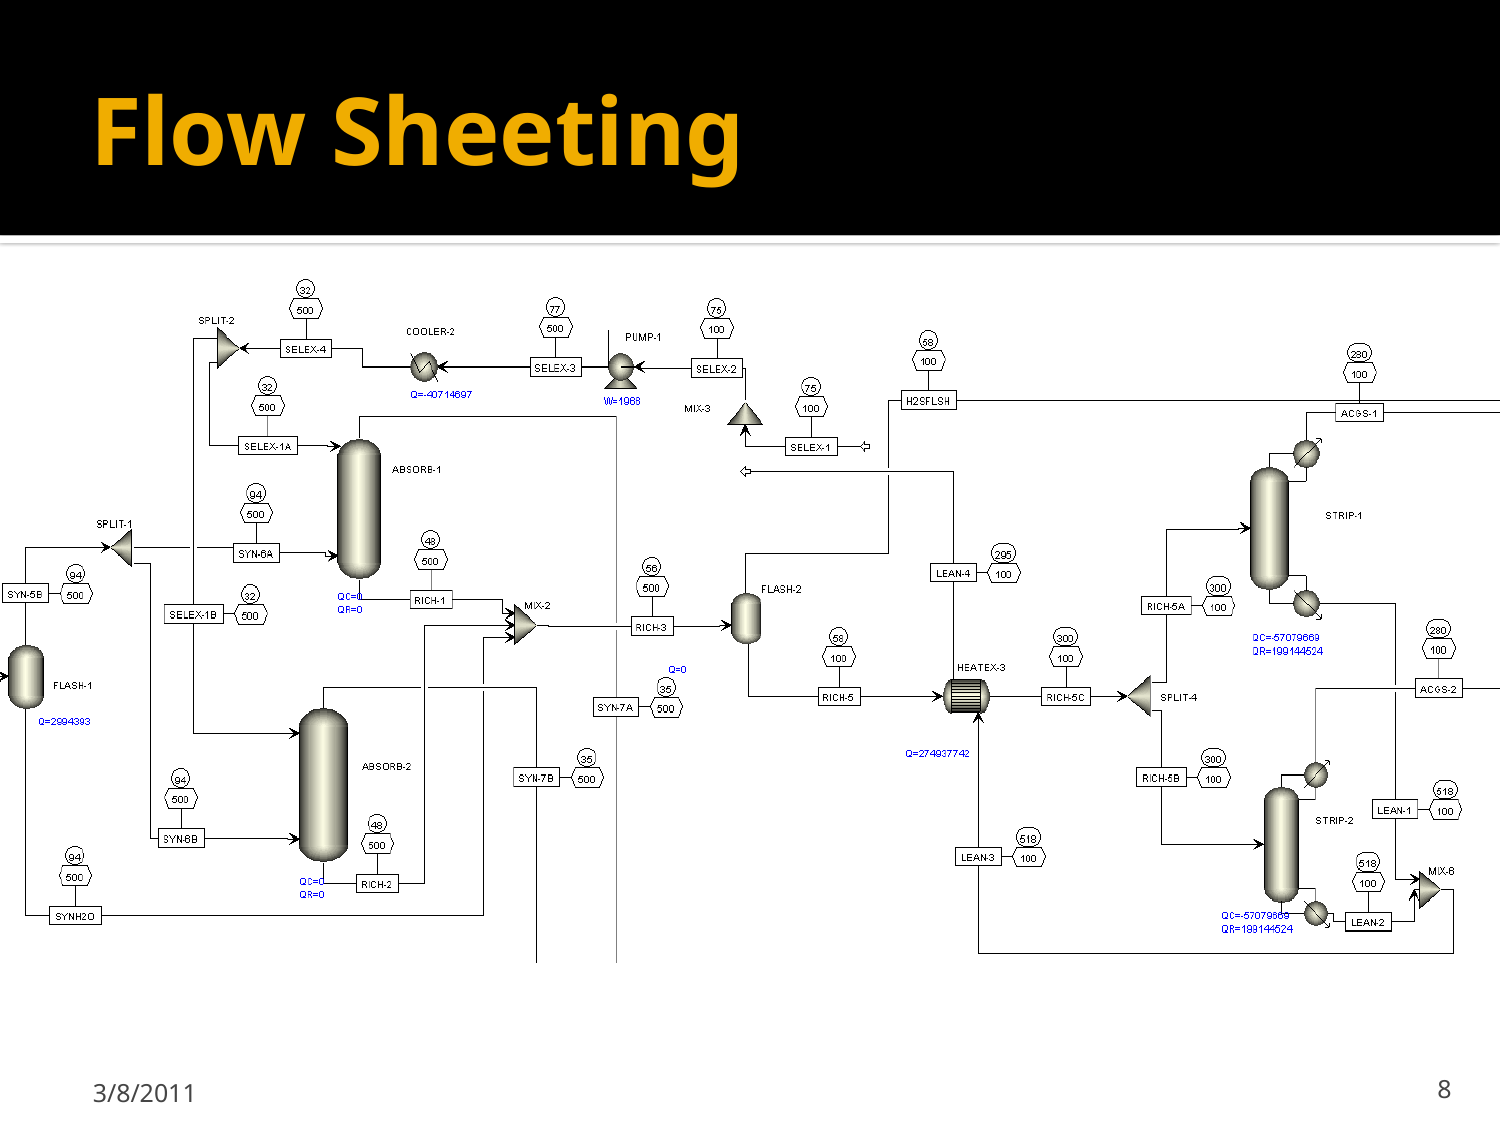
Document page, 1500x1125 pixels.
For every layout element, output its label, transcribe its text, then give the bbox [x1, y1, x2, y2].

slide_number 8 [1345, 1062, 1467, 1108]
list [0, 274, 1500, 963]
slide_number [75, 1062, 425, 1108]
title Flow Sheeting [75, 25, 1425, 231]
